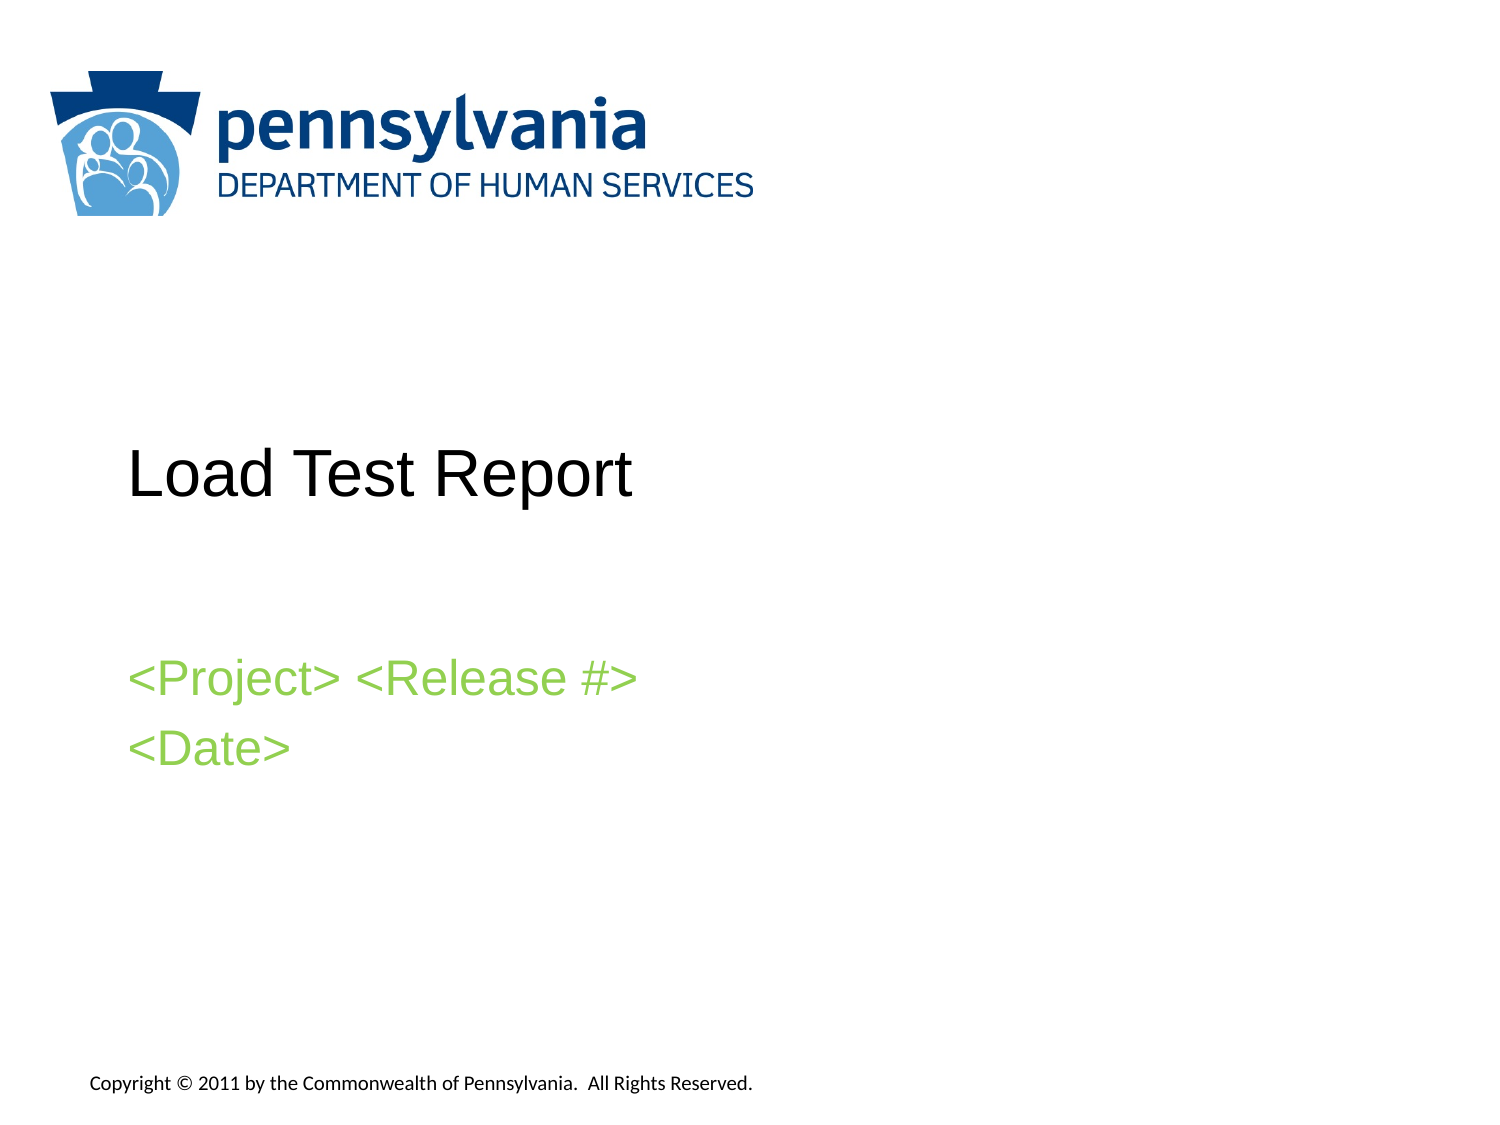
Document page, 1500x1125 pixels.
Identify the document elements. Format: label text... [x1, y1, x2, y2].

picture [50, 71, 753, 216]
title Load Test Report [112, 349, 1388, 591]
subtitle <Project> <Release #> <Date> [112, 637, 1388, 925]
